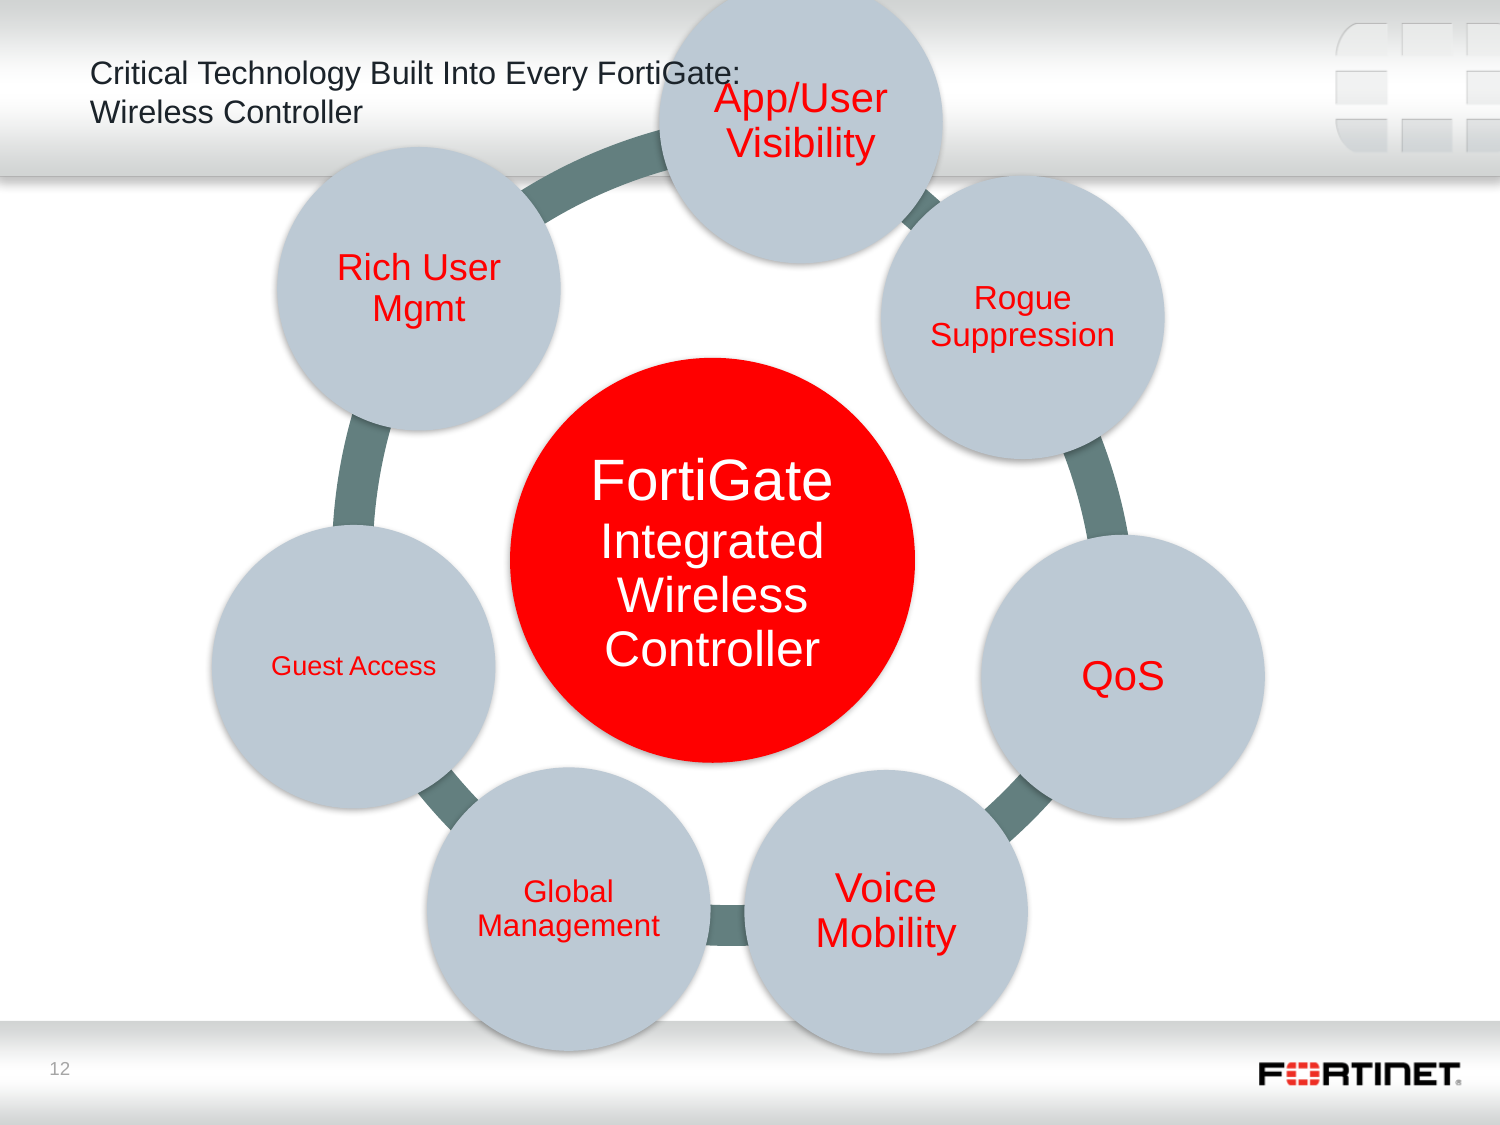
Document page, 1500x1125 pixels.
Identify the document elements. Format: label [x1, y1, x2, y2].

text_box [0, 0, 1500, 1125]
